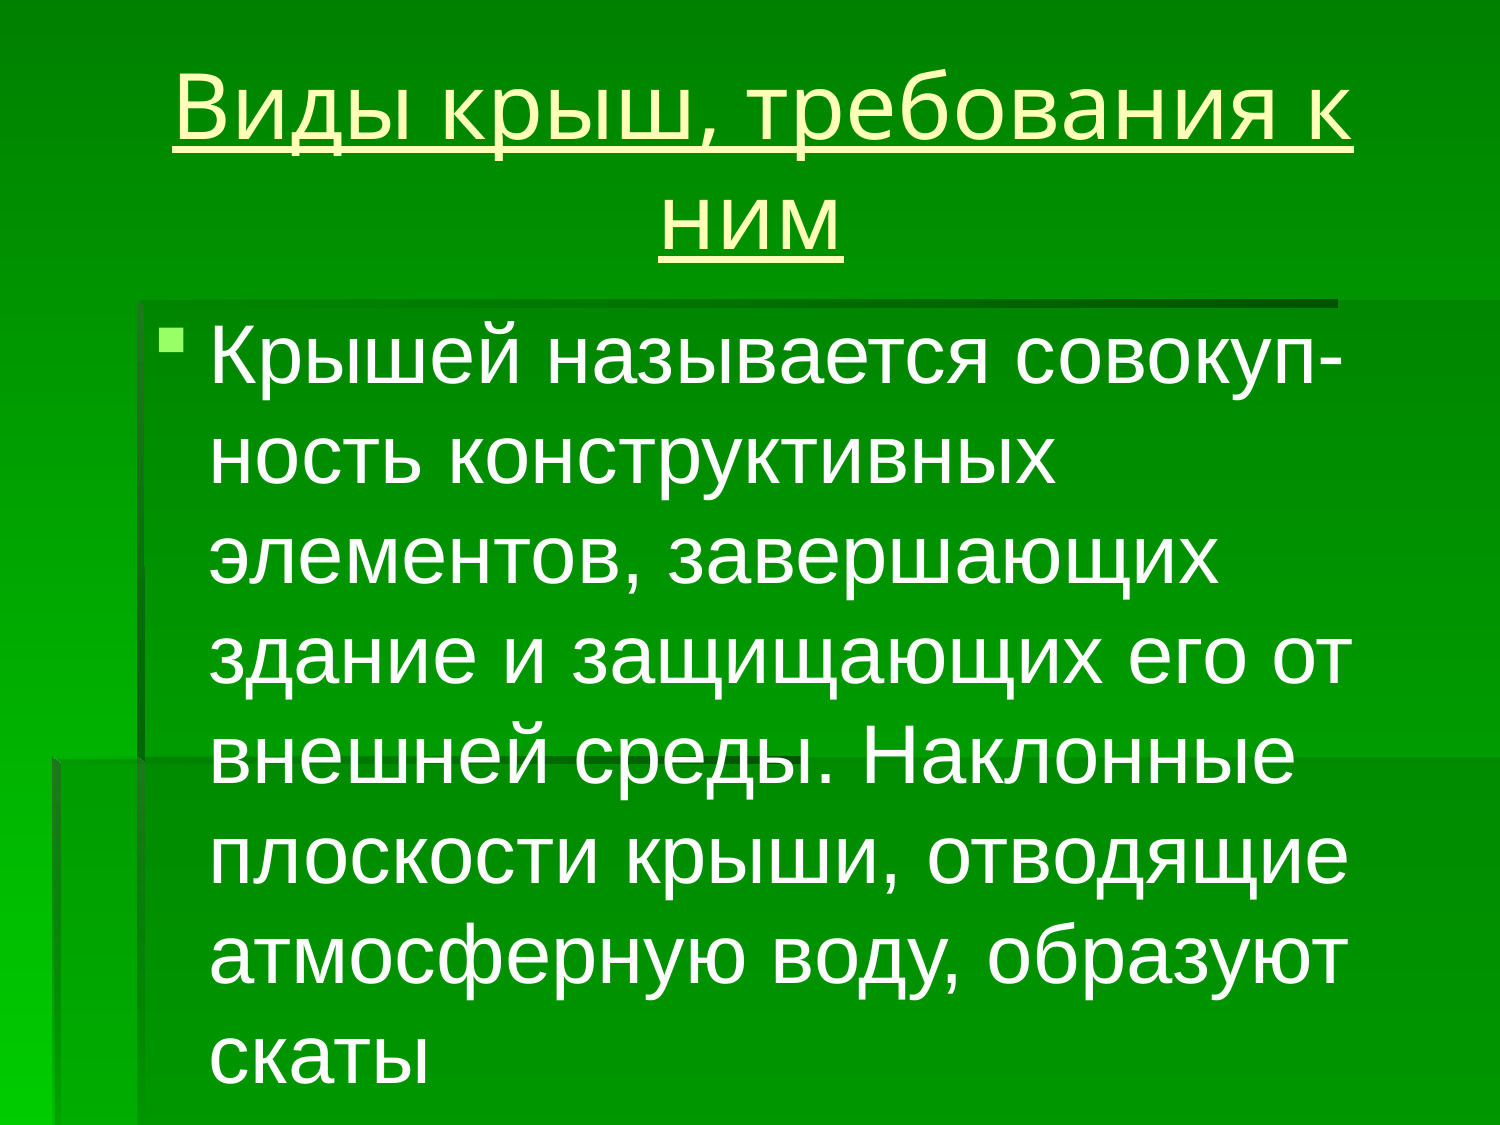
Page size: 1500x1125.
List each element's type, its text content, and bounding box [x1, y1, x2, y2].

title Виды крыш, требования к ним [74, 39, 1451, 276]
list Крышей называется совокуп- ность конструктивных элементов, завершающих здание и защищающих его от внешней среды. Наклонные плоскости крыши, отводящие атмосферную воду, образуют скаты [137, 292, 1452, 1125]
